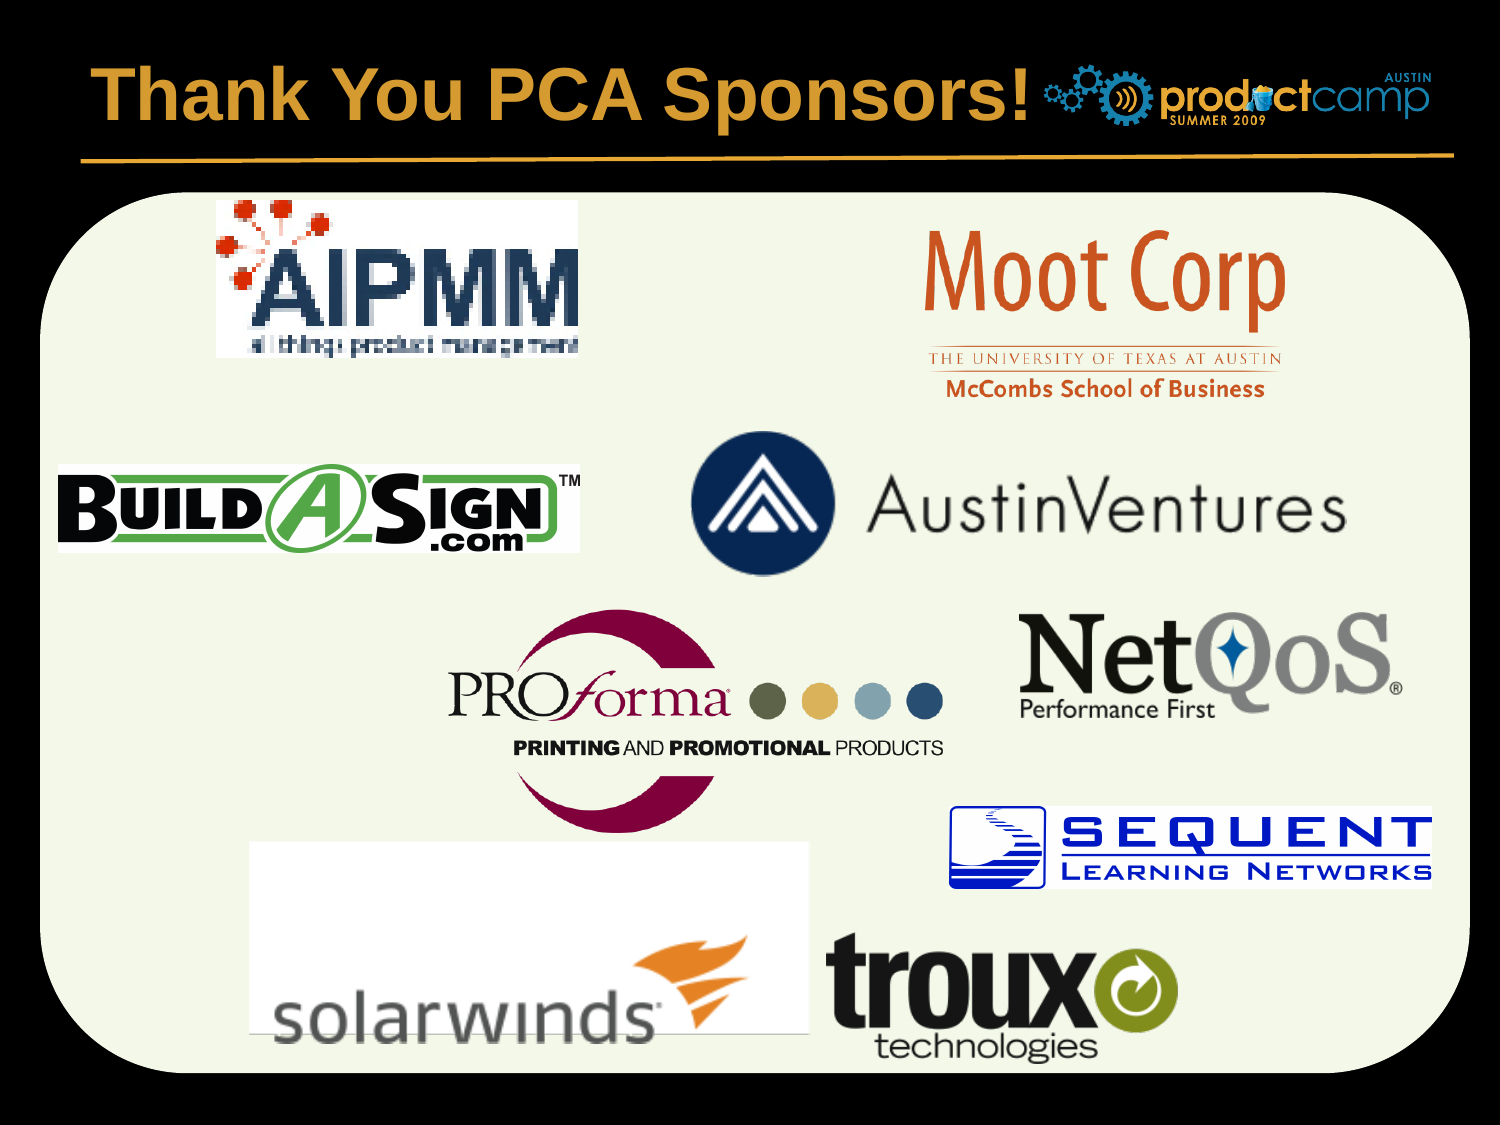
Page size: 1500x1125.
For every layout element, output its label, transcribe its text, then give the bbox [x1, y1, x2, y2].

picture [1018, 612, 1403, 718]
text_box [39, 191, 1471, 1074]
picture [57, 464, 581, 553]
picture [216, 200, 578, 359]
picture [1043, 64, 1434, 130]
picture [826, 932, 1179, 1064]
picture [448, 609, 943, 833]
picture [249, 840, 811, 1044]
title Thank You PCA Sponsors! [74, 24, 1425, 156]
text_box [80, 155, 1455, 162]
picture [689, 230, 1348, 577]
picture [948, 806, 1432, 889]
